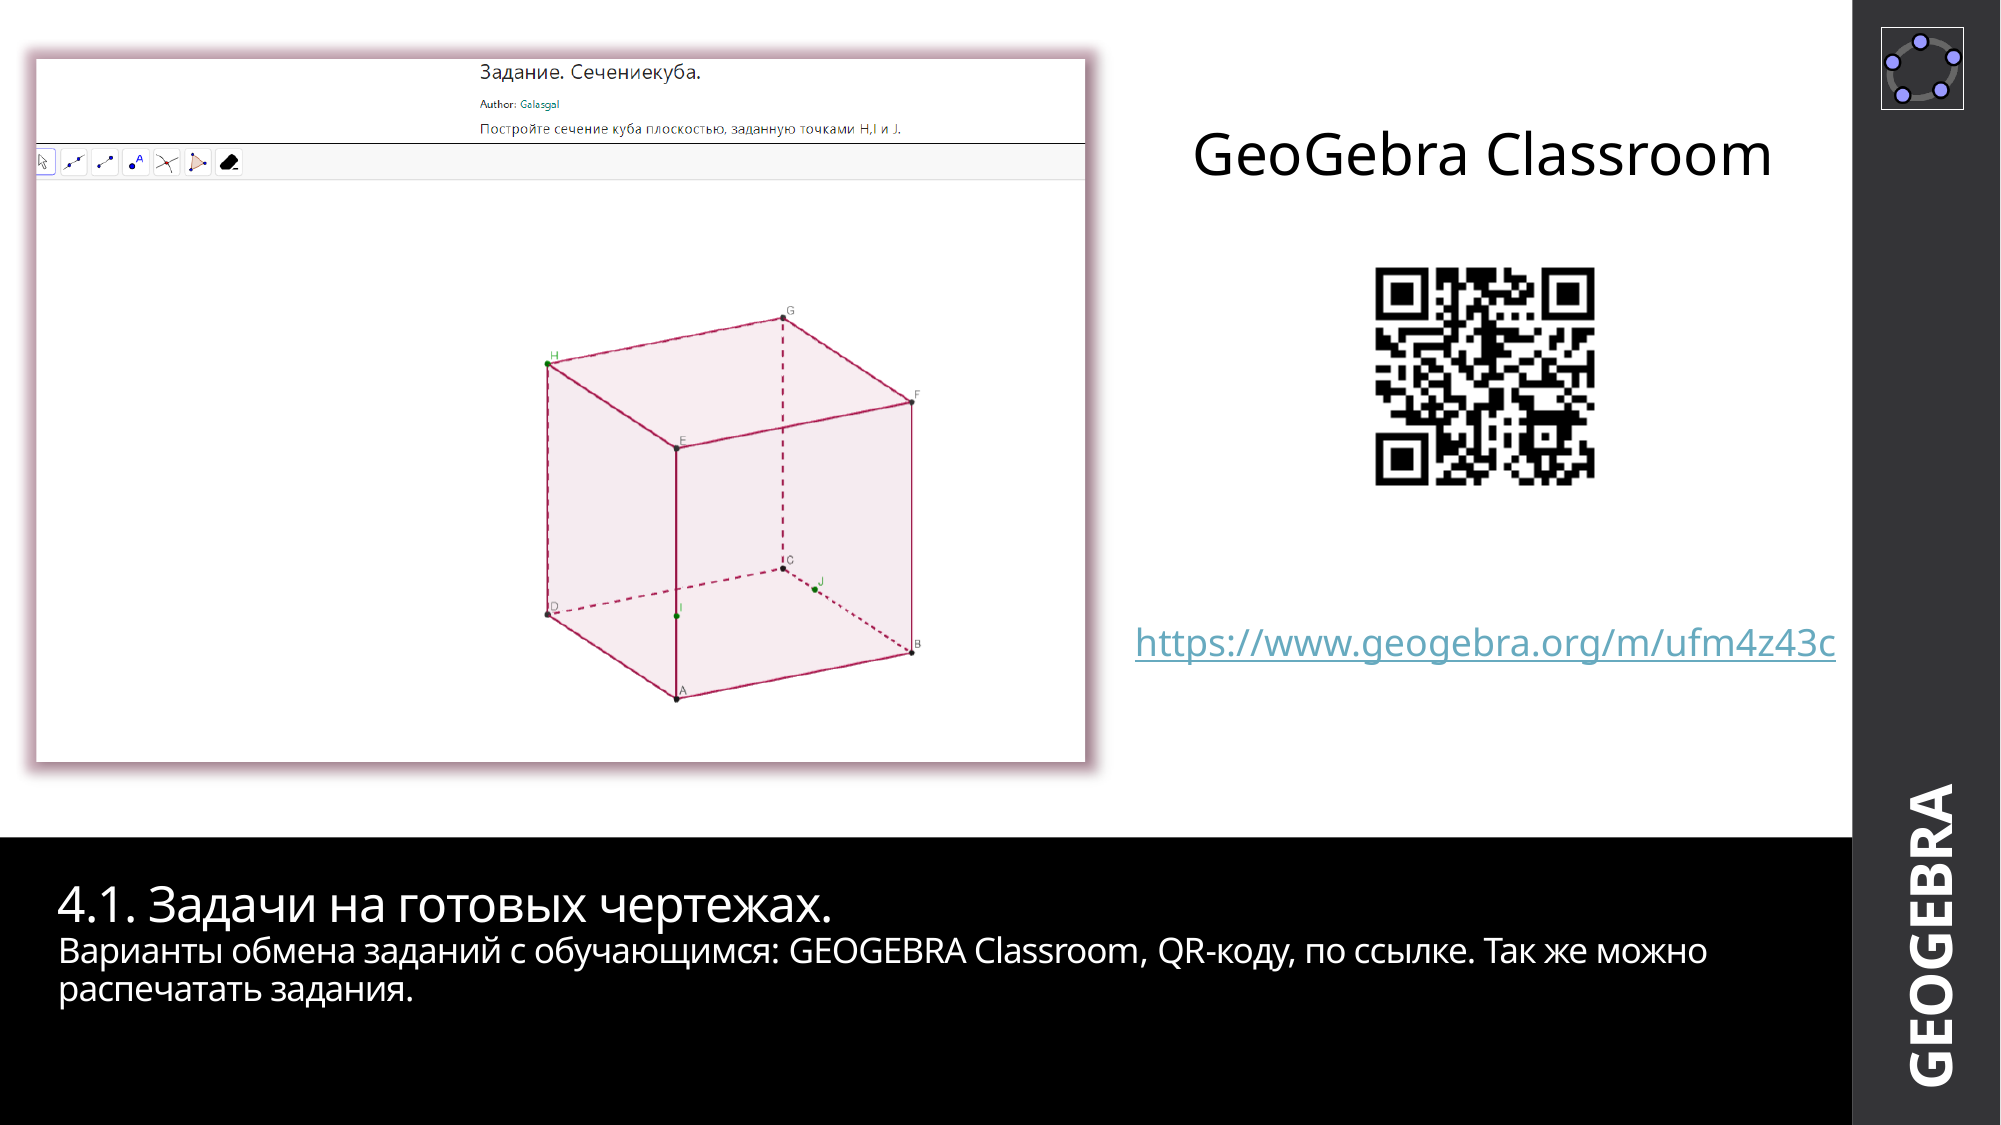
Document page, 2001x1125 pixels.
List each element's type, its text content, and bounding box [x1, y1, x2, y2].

picture [1346, 237, 1625, 516]
title 4.1. Задачи на готовых чертежах. Варианты обмена заданий с обучающимся: GEOGEBRA Classroom, QR-коду, по ссылке. Так же можно распечатать задания. [42, 871, 1814, 1060]
text_box https://www.geogebra.org/m/ufm4z43c [1120, 611, 1852, 678]
picture [36, 59, 1086, 774]
text_box GEOGEBRA [1855, 515, 1973, 1106]
picture [1880, 26, 1964, 110]
text_box GeoGebra Classroom [1177, 109, 1789, 195]
